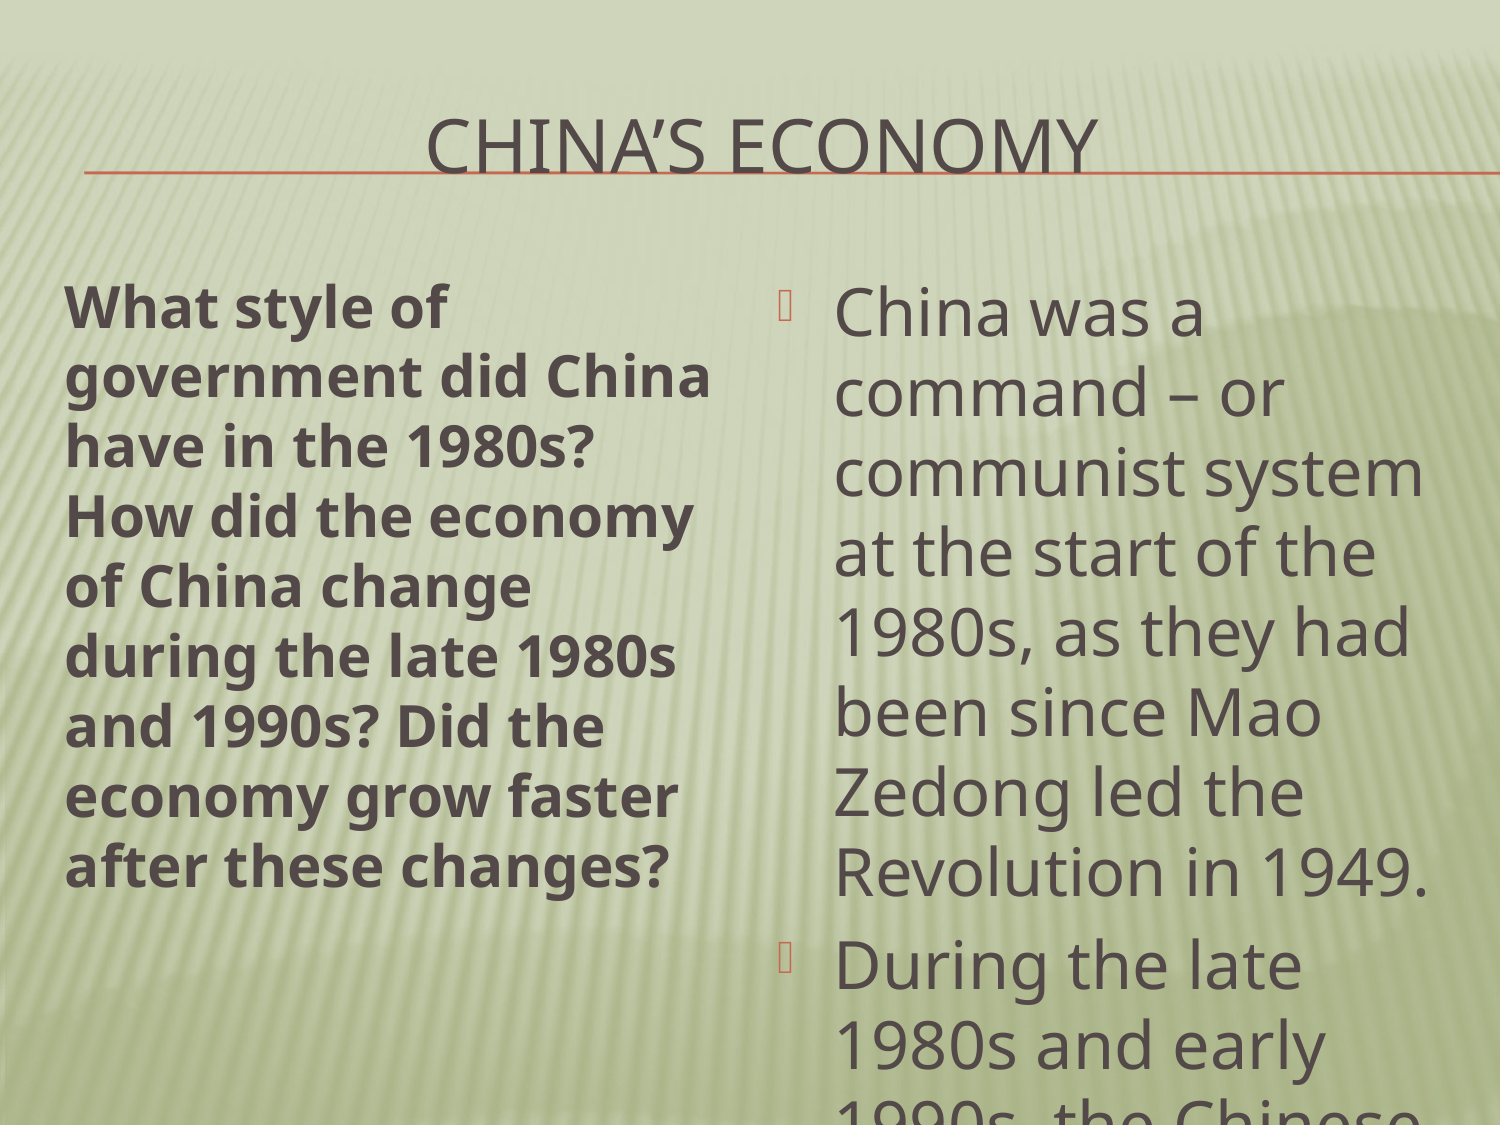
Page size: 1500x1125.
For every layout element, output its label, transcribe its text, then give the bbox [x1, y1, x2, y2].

list What style of government did China have in the 1980s? How did the economy of China change during the late 1980s and 1990s? Did the economy grow faster after these changes? [50, 262, 738, 1038]
list China was a command – or communist system at the start of the 1980s, as they had been since Mao Zedong led the Revolution in 1949. During the late 1980s and early 1990s, the Chinese introduced free market reforms. The economy of China exploded, growing rapidly. [762, 262, 1475, 1038]
title China’s economy [49, 75, 1475, 213]
